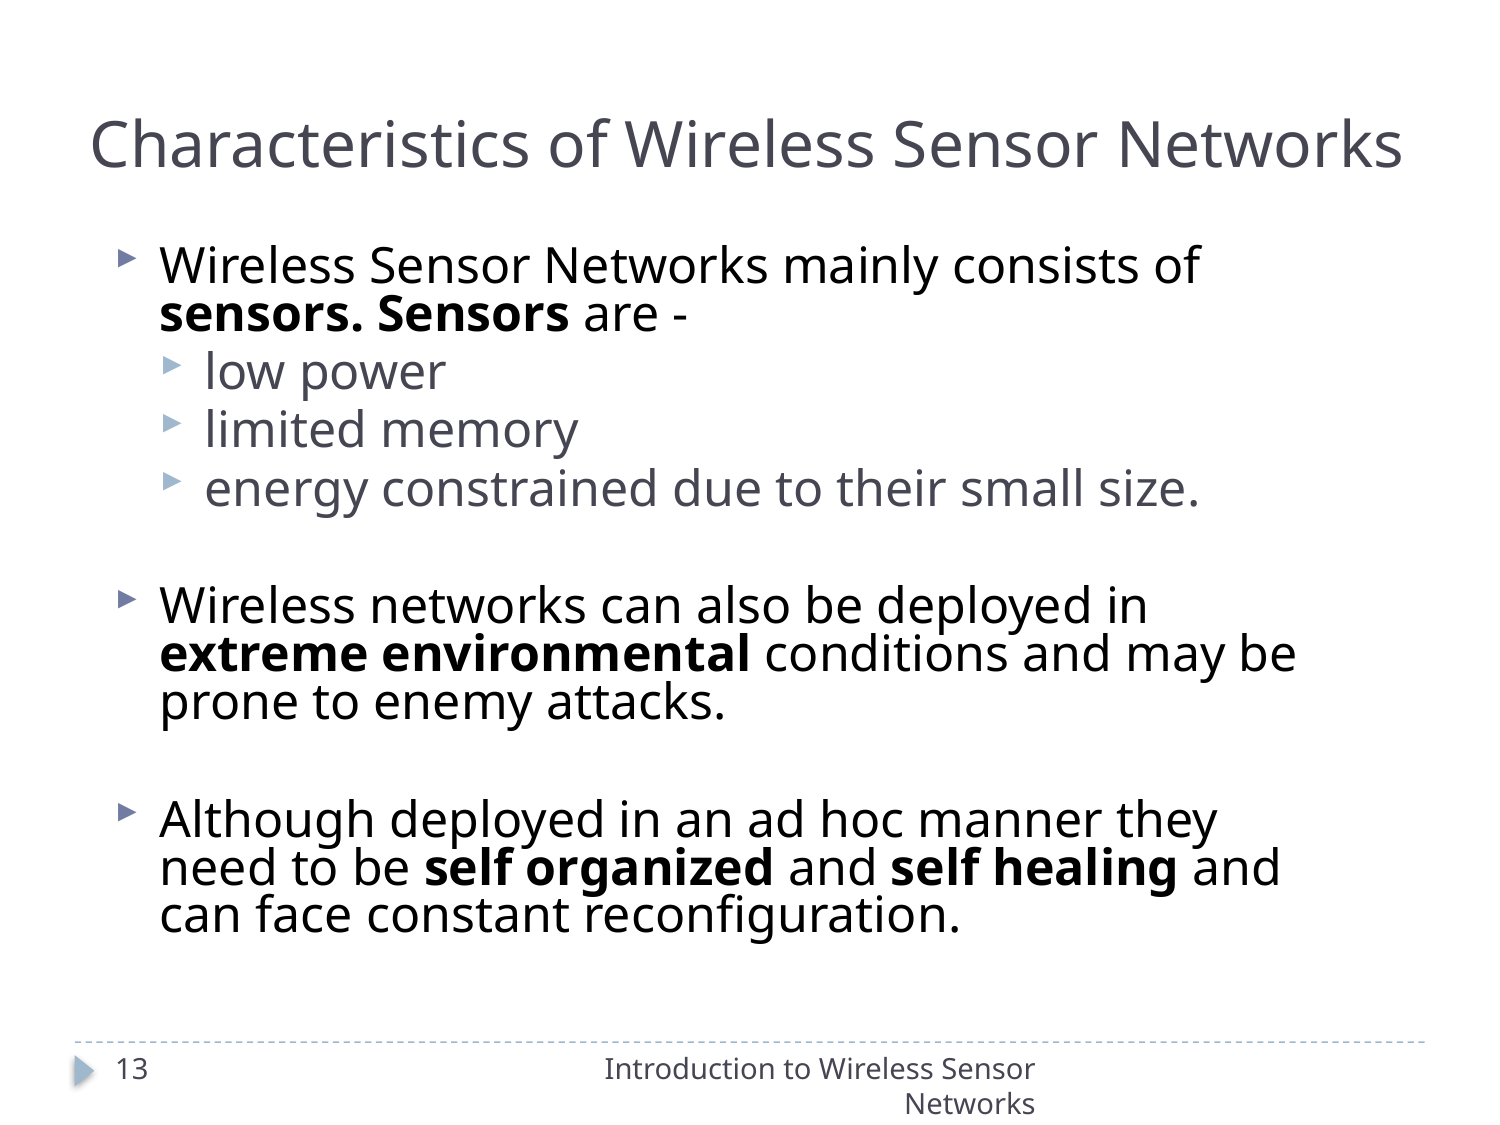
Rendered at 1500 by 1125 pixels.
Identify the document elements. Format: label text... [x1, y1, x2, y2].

list Wireless Sensor Networks mainly consists of sensors. Sensors are - low power limited memory energy constrained due to their small size. Wireless networks can also be deployed in extreme environmental conditions and may be prone to enemy attacks. Although deployed in an ad hoc manner they need to be self organized and self healing and can face constant reconfiguration. [99, 237, 1338, 975]
footer Introduction to Wireless Sensor Networks [475, 1042, 1051, 1103]
title Characteristics of Wireless Sensor Networks [75, 24, 1425, 188]
slide_number 13 [100, 1042, 426, 1103]
